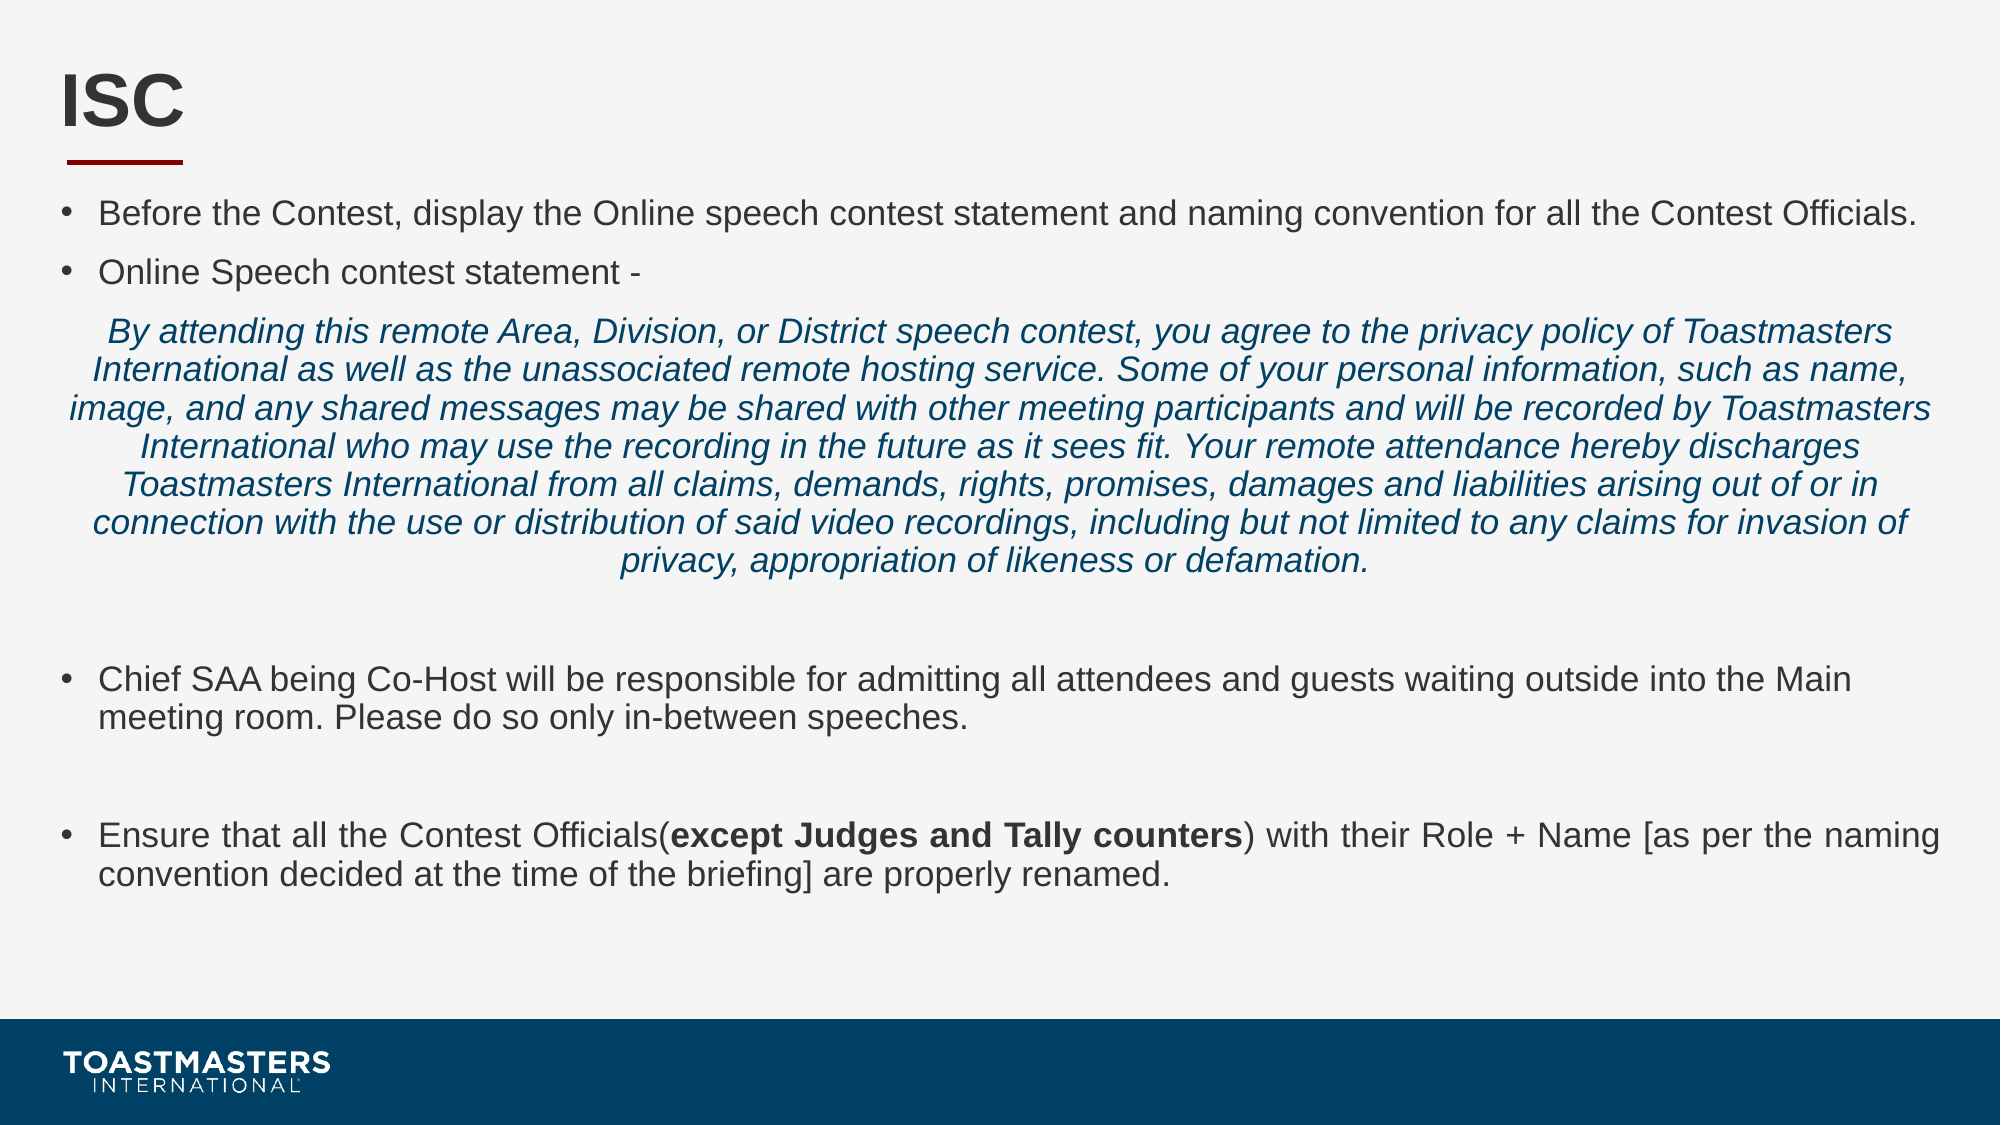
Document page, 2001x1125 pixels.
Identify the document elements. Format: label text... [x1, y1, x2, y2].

title ISC [45, 48, 1957, 155]
list Before the Contest, display the Online speech contest statement and naming convention for all the Contest Officials. Online Speech contest statement - By attending this remote Area, Division, or District speech contest, you agree to the privacy policy of Toastmasters International as well as the unassociated remote hosting service. Some of your personal information, such as name, image, and any shared messages may be shared with other meeting participants and will be recorded by Toastmasters International who may use the recording in the future as it sees fit. Your remote attendance hereby discharges Toastmasters International from all claims, demands, rights, promises, damages and liabilities arising out of or in connection with the use or distribution of said video recordings, including but not limited to any claims for invasion of privacy, appropriation of likeness or defamation. Chief SAA being Co-Host will be responsible for admitting all attendees and guests waiting outside into the Main meeting room. Please do so only in-between speeches. Ensure that all the Contest Officials(except Judges and Tally counters) with their Role + Name [as per the naming convention decided at the time of the briefing] are properly renamed. [45, 187, 1957, 963]
picture [51, 1036, 343, 1103]
